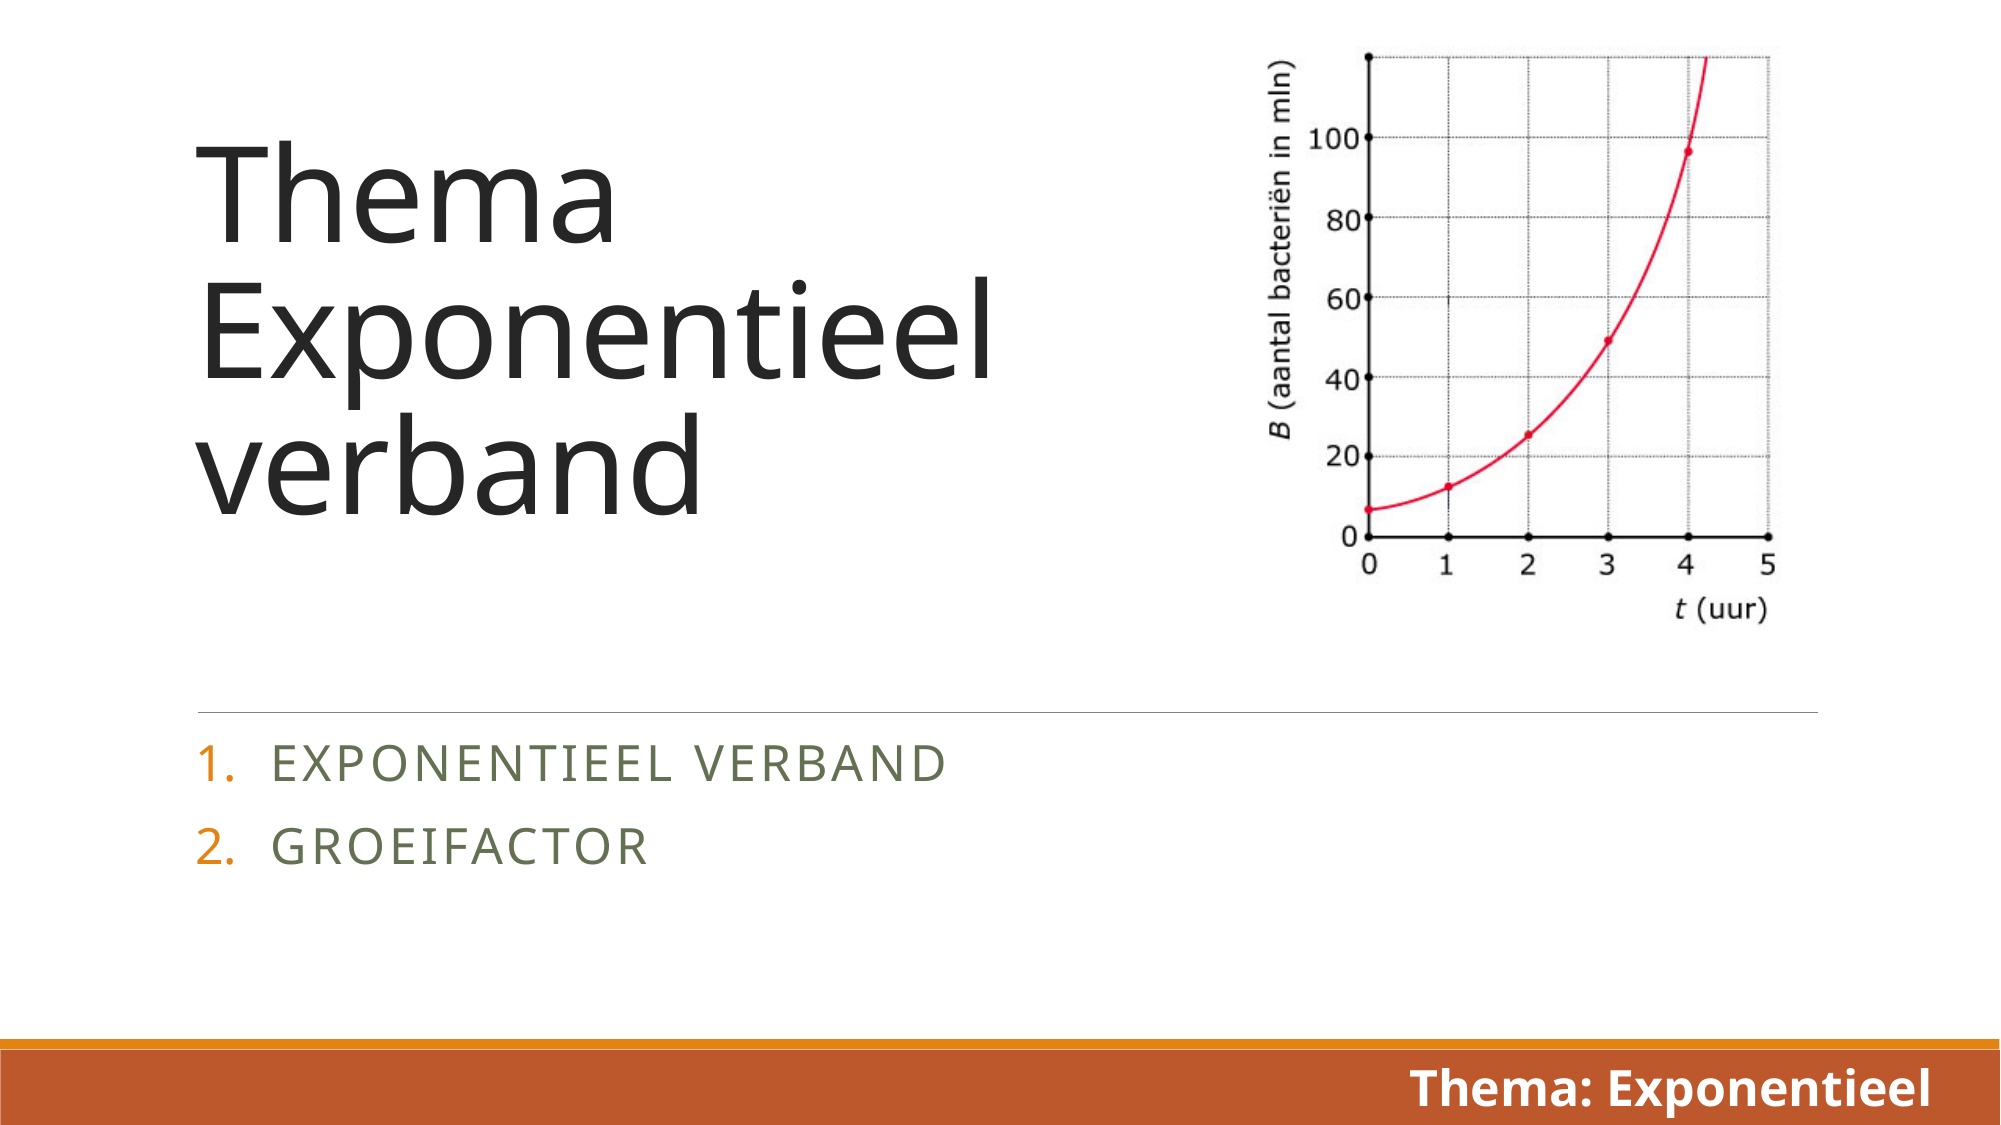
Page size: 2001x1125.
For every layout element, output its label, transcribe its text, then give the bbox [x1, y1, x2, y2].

picture [1242, 46, 1801, 631]
text_box Thema: Exponentieel Verband [1356, 1049, 1986, 1125]
title Thema Exponentieel verband [180, 124, 1830, 710]
subtitle Exponentieel Verband Groeifactor [180, 730, 1831, 919]
